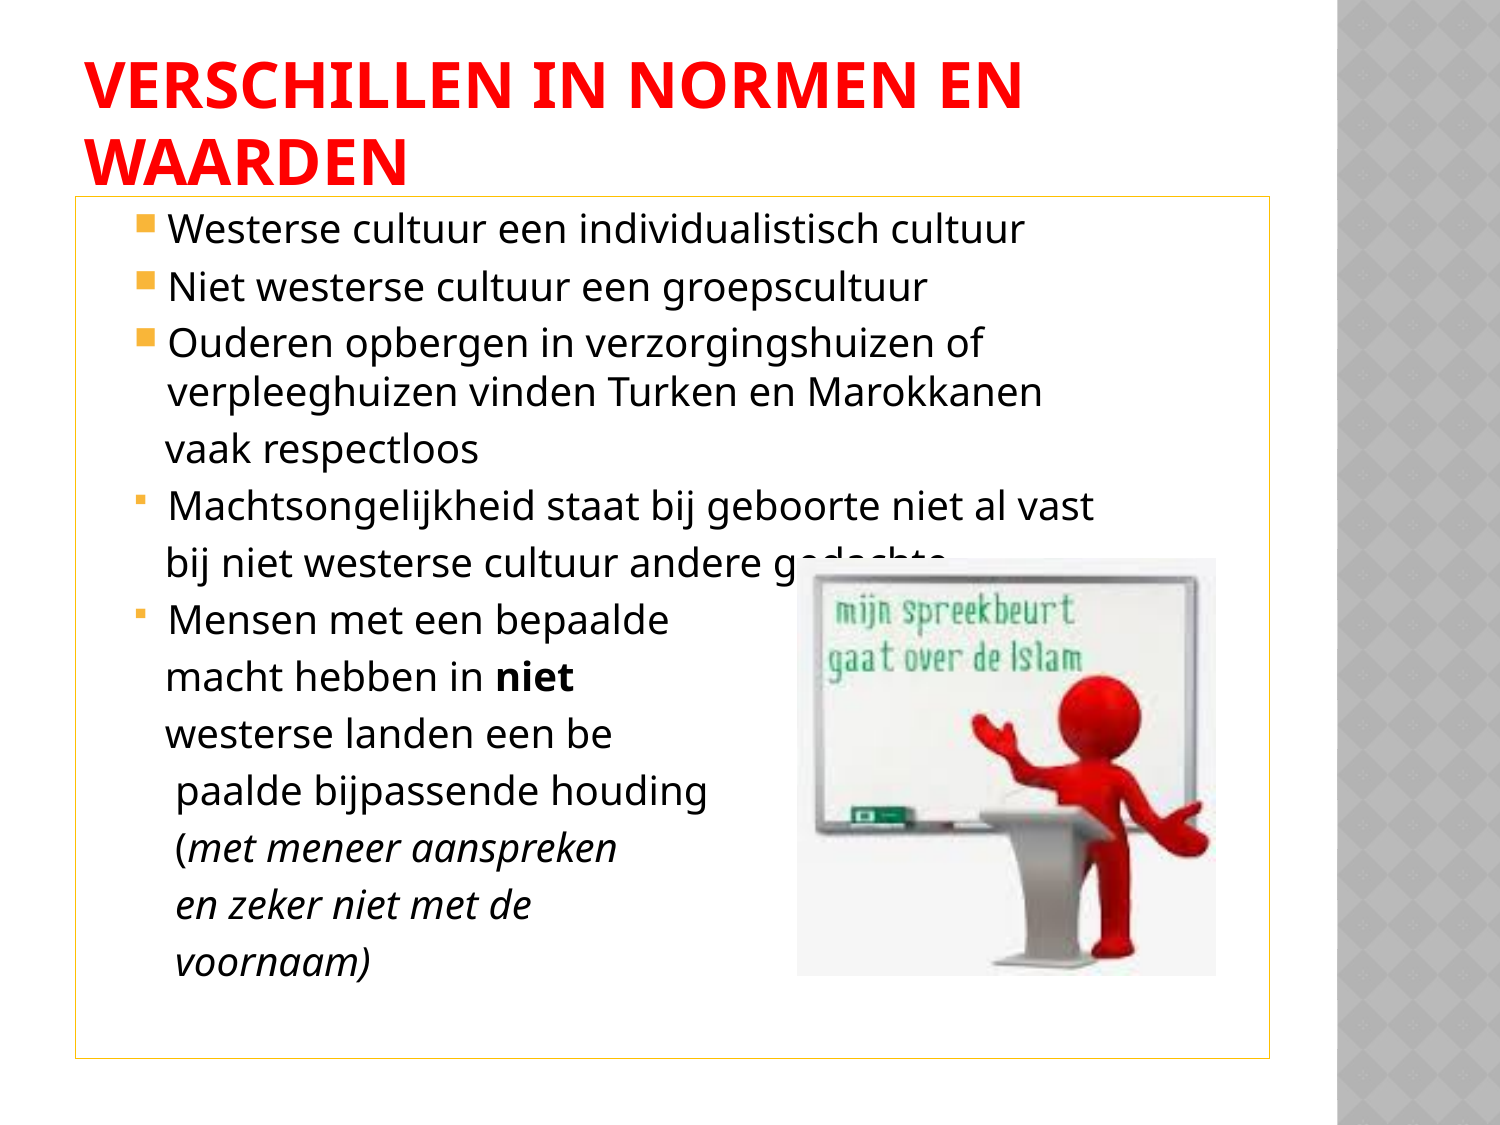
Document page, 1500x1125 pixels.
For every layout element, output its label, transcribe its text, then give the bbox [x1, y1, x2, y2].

title Verschillen in Normen en waarden [76, 42, 1265, 196]
picture [796, 557, 1216, 977]
list Westerse cultuur een individualistisch cultuur Niet westerse cultuur een groepscultuur Ouderen opbergen in verzorgingshuizen of verpleeghuizen vinden Turken en Marokkanen vaak respectloos Machtsongelijkheid staat bij geboorte niet al vast bij niet westerse cultuur andere gedachte. Mensen met een bepaalde macht hebben in niet westerse landen een be paalde bijpassende houding (met meneer aanspreken en zeker niet met de voornaam) [75, 196, 1270, 1059]
